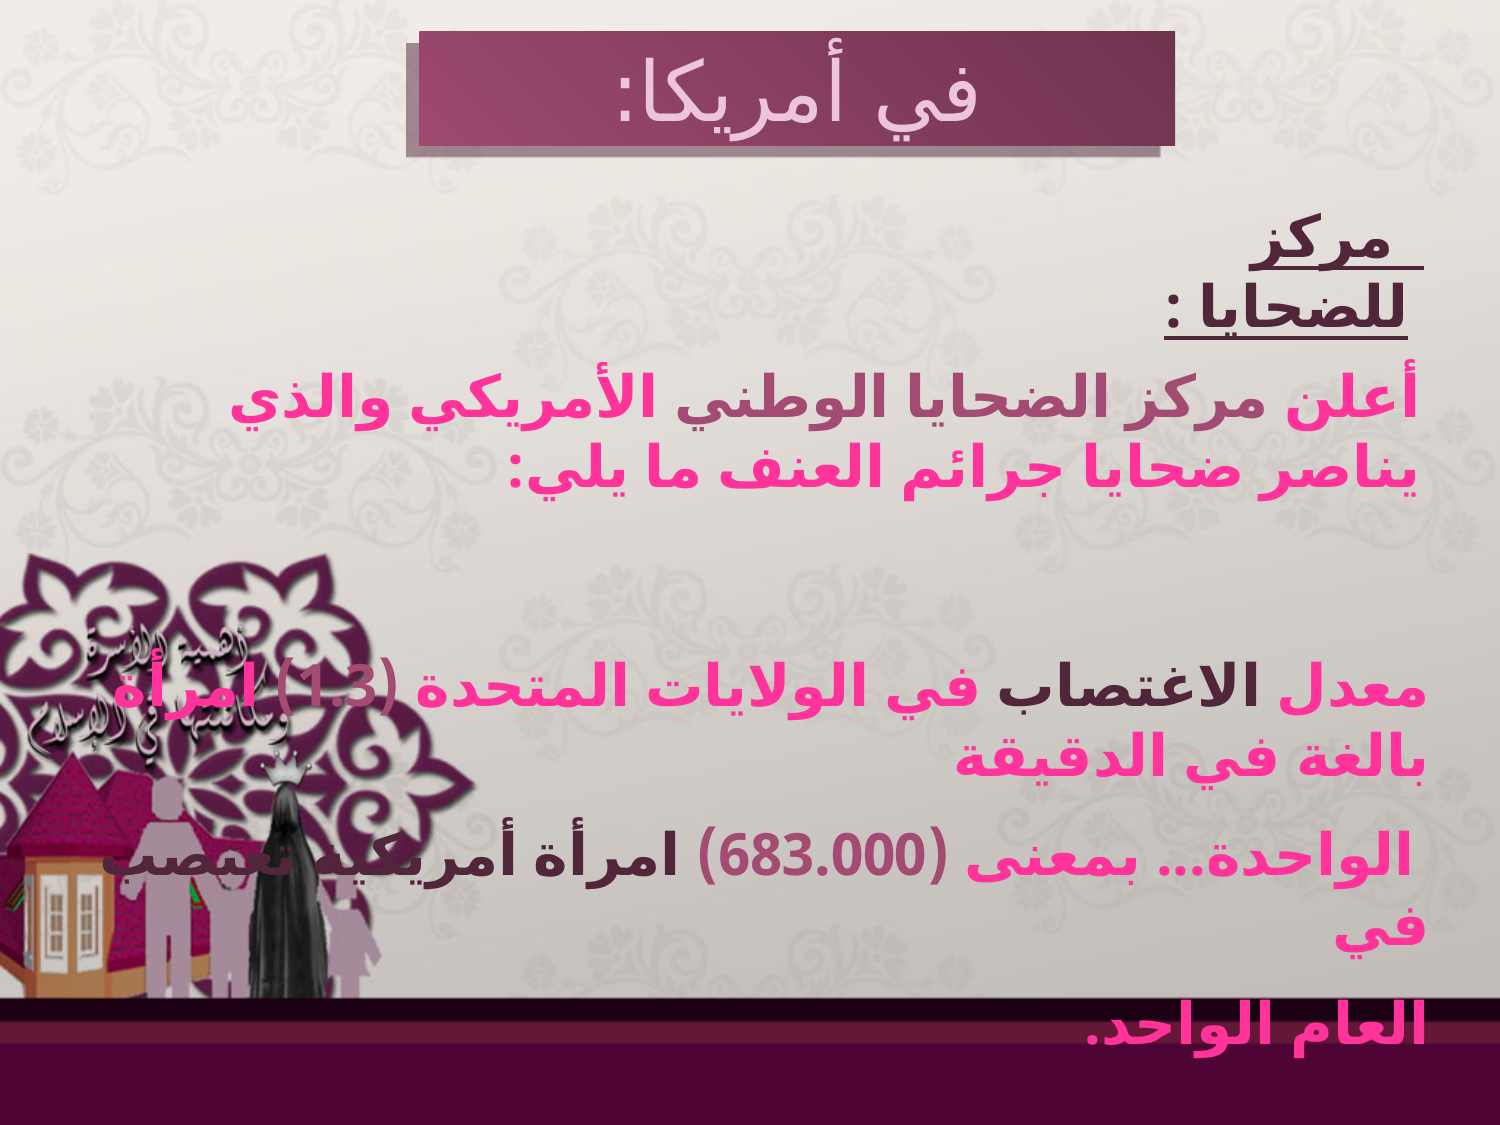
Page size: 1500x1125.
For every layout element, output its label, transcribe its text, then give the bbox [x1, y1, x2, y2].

picture [0, 0, 1500, 1125]
text_box مركز للضحايا : [986, 192, 1424, 347]
text_box في أمريكا: [419, 31, 1176, 146]
text_box أعلن مركز الضحايا الوطني الأمريكي والذي يناصر ضحايا جرائم العنف ما يلي: [91, 352, 1436, 507]
text_box معدل الاغتصاب في الولايات المتحدة (1.3) امرأة بالغة في الدقيقة الواحدة... بمعنى (683.000) امرأة أمريكية تغتصب في العام الواحد. [64, 640, 1445, 1064]
